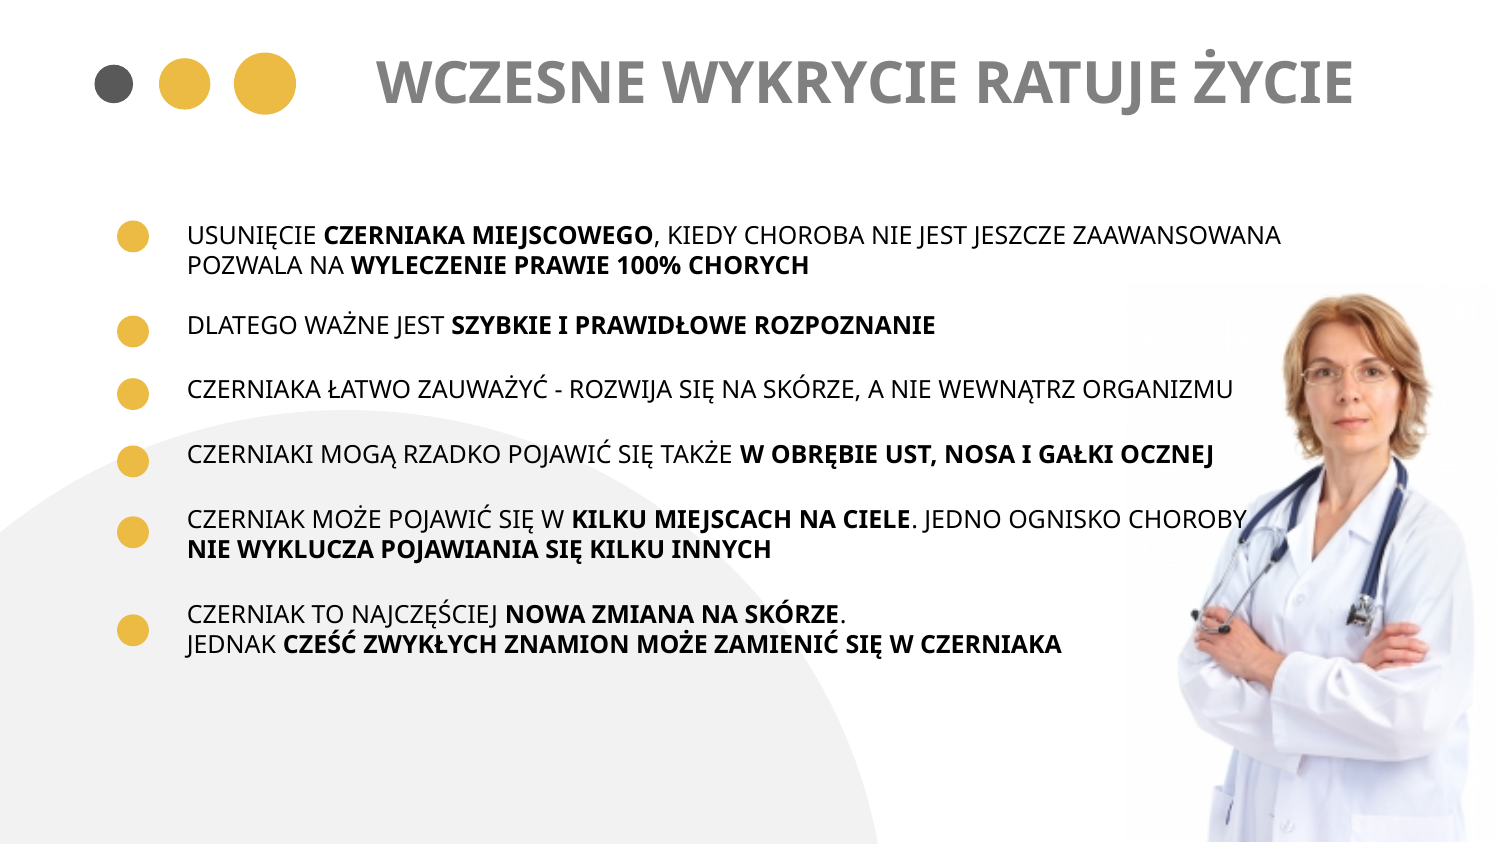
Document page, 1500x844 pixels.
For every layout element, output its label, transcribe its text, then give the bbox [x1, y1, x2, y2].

text_box [0, 436, 171, 844]
text_box [114, 443, 152, 480]
picture [1125, 283, 1500, 842]
list USUNIĘCIE CZERNIAKA MIEJSCOWEGO, KIEDY CHOROBA NIE JEST JESZCZE ZAAWANSOWANA POZWALA NA WYLECZENIE PRAWIE 100% CHORYCH DLATEGO WAŻNE JEST SZYBKIE I PRAWIDŁOWE ROZPOZNANIE CZERNIAKA ŁATWO ZAUWAŻYĆ - ROZWIJA SIĘ NA SKÓRZE, A NIE WEWNĄTRZ ORGANIZMU CZERNIAKI MOGĄ RZADKO POJAWIĆ SIĘ TAKŻE W OBRĘBIE UST, NOSA I GAŁKI OCZNEJ CZERNIAK MOŻE POJAWIĆ SIĘ W KILKU MIEJSCACH NA CIELE. JEDNO OGNISKO CHOROBY NIE WYKLUCZA POJAWIANIA SIĘ KILKU INNYCH CZERNIAK TO NAJCZĘŚCIEJ NOWA ZMIANA NA SKÓRZE. JEDNAK CZEŚĆ ZWYKŁYCH ZNAMION MOŻE ZAMIENIĆ SIĘ W CZERNIAKA [171, 211, 1318, 844]
text_box [114, 218, 152, 255]
text_box [114, 514, 152, 551]
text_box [94, 30, 1392, 129]
text_box [114, 612, 152, 649]
text_box [114, 313, 152, 350]
text_box [114, 376, 152, 413]
